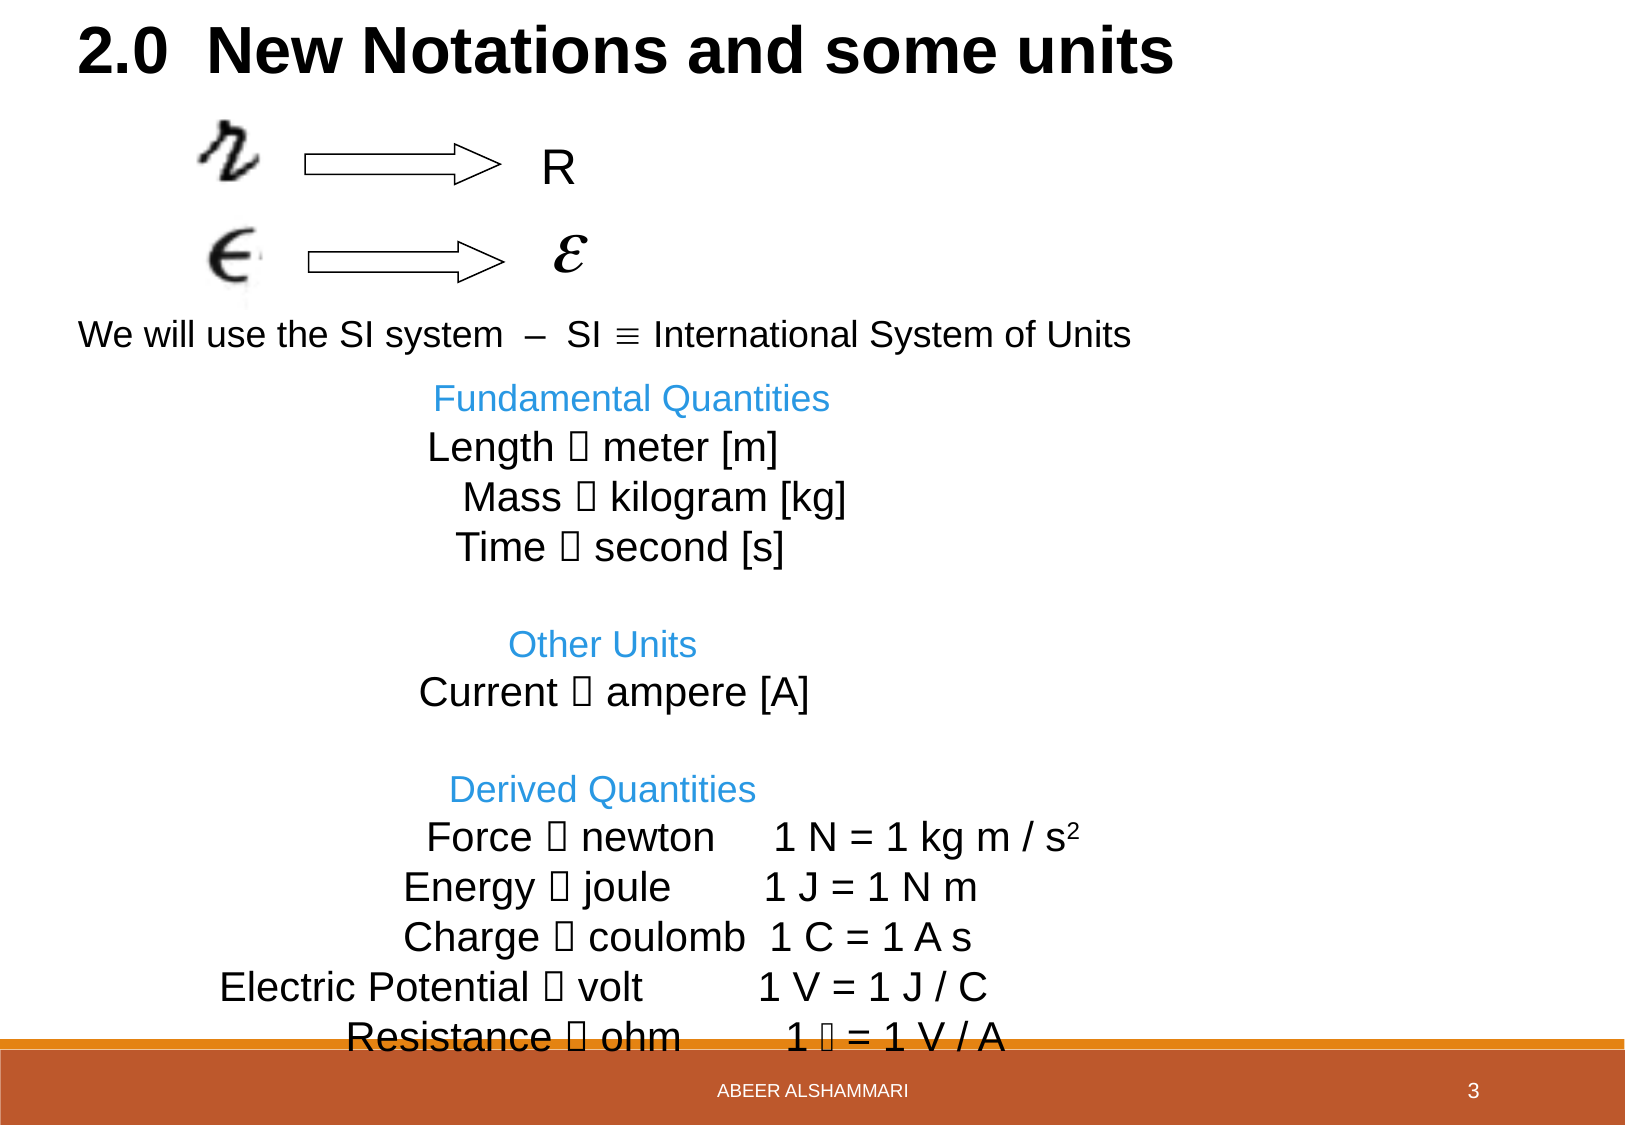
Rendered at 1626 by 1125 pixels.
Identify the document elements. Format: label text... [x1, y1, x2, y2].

footer Abeer Alshammari [491, 1059, 1135, 1120]
picture [198, 214, 267, 310]
text_box We will use the SI system – SI  International System of Units [63, 302, 1147, 363]
picture [191, 102, 310, 189]
text_box 2.0 New Notations and some units [62, 0, 1625, 126]
text_box R [526, 126, 701, 202]
text_box Fundamental Quantities Length  meter [m] Mass  kilogram [kg] Time  second [s] Other Units Current  ampere [A] Derived Quantities Force  newton 1 N = 1 kg m / s2 Energy  joule 1 J = 1 N m Charge  coulomb 1 C = 1 A s Electric Potential  volt 1 V = 1 J / C Resistance  ohm 1  = 1 V / A [77, 362, 1128, 1068]
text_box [545, 225, 604, 283]
text_box [308, 241, 504, 283]
slide_number 3 [1319, 1059, 1495, 1120]
text_box [317, 143, 501, 185]
